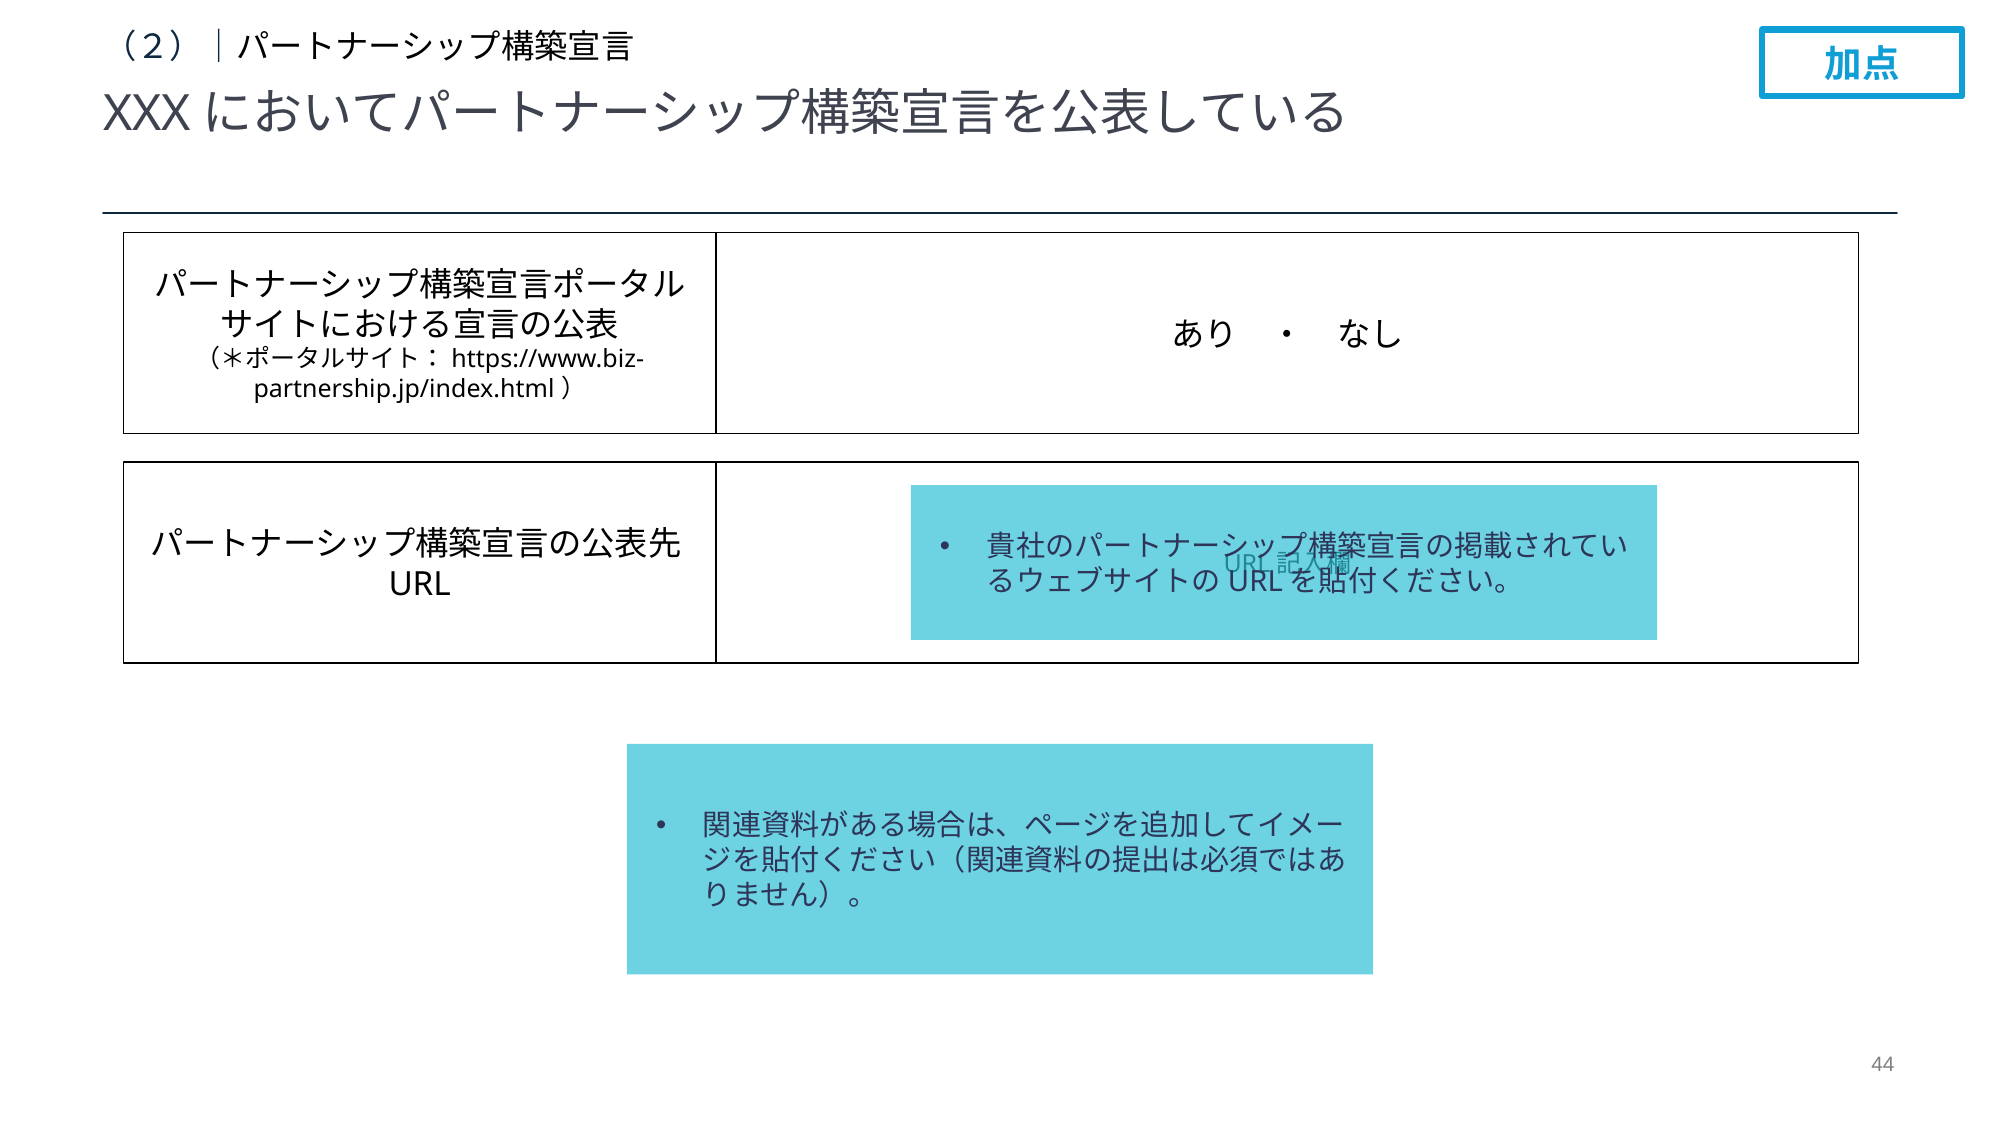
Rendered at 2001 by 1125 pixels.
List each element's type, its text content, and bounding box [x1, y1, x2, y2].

text_box 関連資料がある場合は、ページを追加してイメージを貼付ください（関連資料の提出は必須ではありません）。 [626, 743, 1374, 975]
text_box 貴社のパートナーシップ構築宣言の掲載されているウェブサイトのURLを貼付ください。 [910, 484, 1658, 641]
text_box パートナーシップ構築宣言ポータルサイトにおける宣言の公表 （＊ポータルサイト：https://www.biz-partnership.jp/index.html） [123, 231, 715, 434]
list XXXにおいてパートナーシップ構築宣言を公表している [103, 80, 1897, 204]
text_box あり ・ なし [715, 231, 1860, 434]
text_box パートナーシップ構築宣言の公表先URL [123, 461, 717, 664]
text_box 加点 [1761, 29, 1963, 97]
text_box URL記入欄 [717, 461, 1860, 664]
title （２）｜パートナーシップ構築宣言 [103, 29, 1761, 80]
